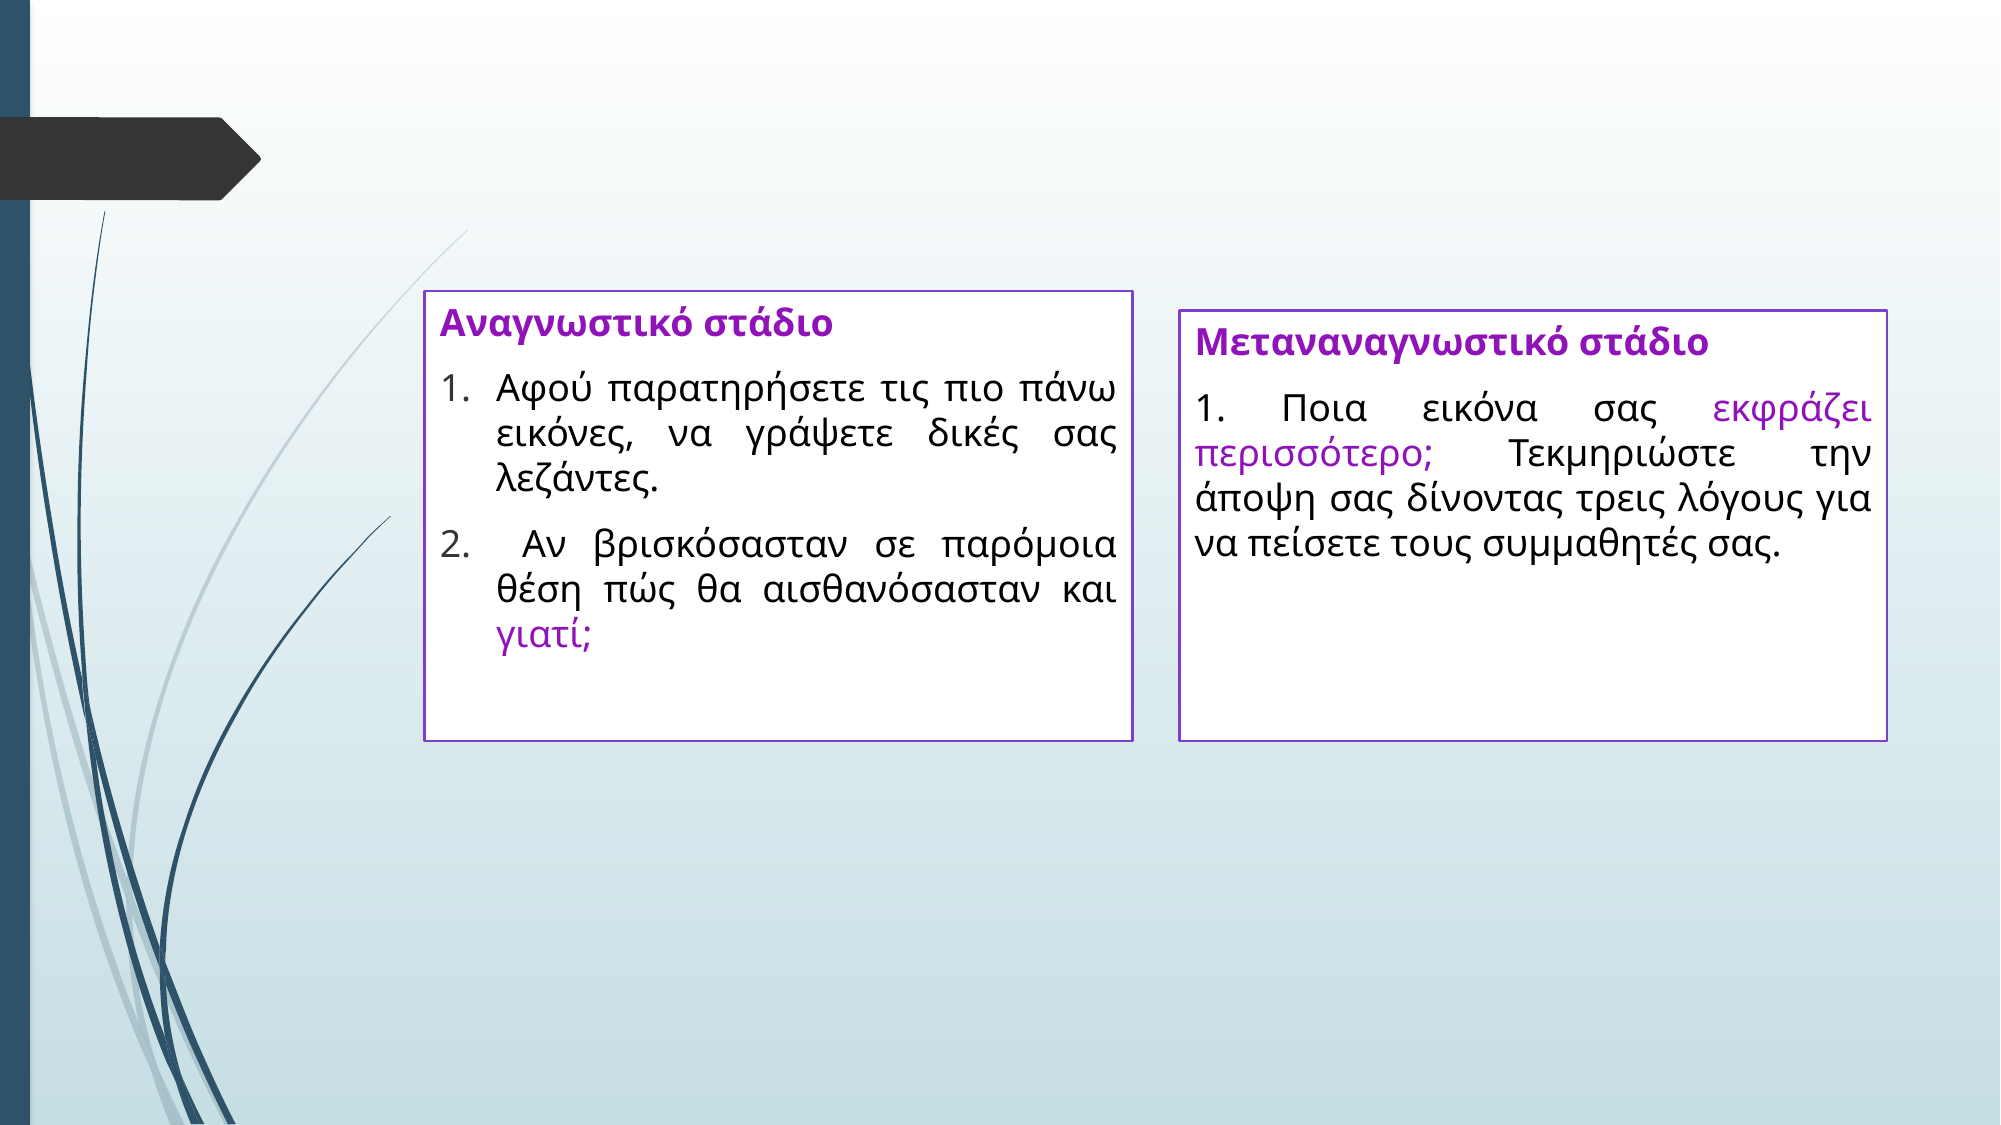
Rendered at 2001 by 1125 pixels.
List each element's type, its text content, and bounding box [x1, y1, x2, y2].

list Αναγνωστικό στάδιο Αφού παρατηρήσετε τις πιο πάνω εικόνες, να γράψετε δικές σας λεζάντες. Αν βρισκόσασταν σε παρόμοια θέση πώς θα αισθανόσασταν και γιατί; [423, 290, 1134, 742]
list Μεταναναγνωστικό στάδιο 1. Ποια εικόνα σας εκφράζει περισσότερο; Τεκμηριώστε την άποψη σας δίνοντας τρεις λόγους για να πείσετε τους συμμαθητές σας. [1178, 309, 1888, 742]
